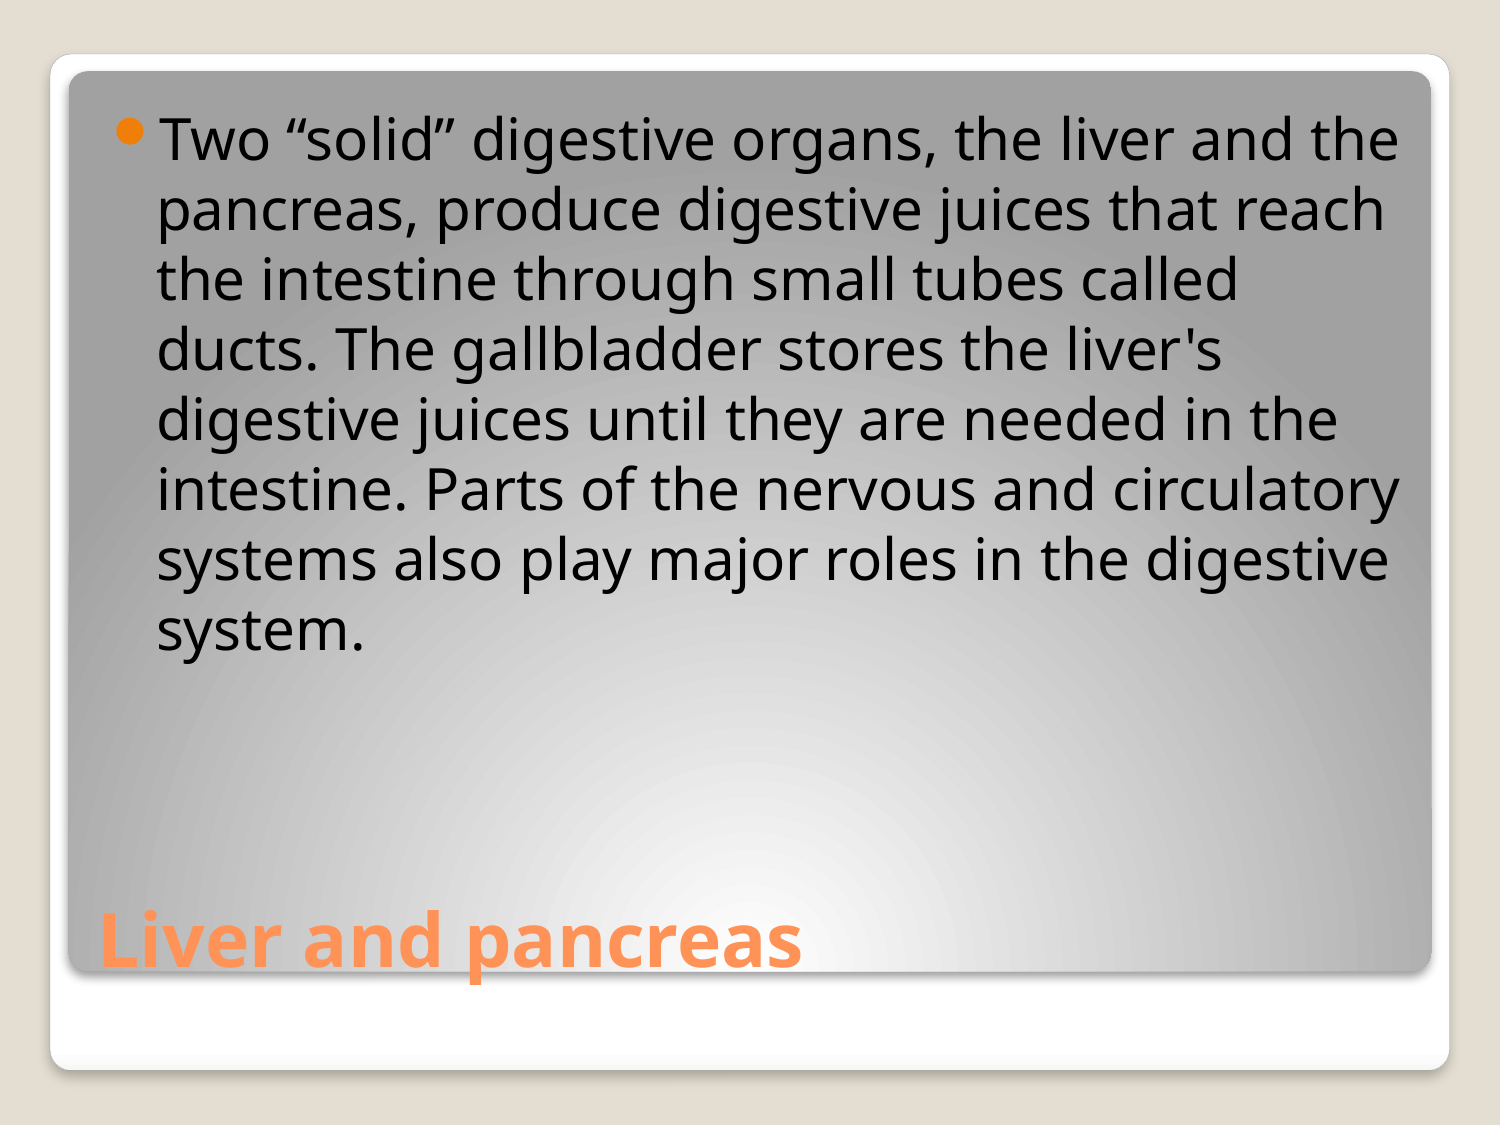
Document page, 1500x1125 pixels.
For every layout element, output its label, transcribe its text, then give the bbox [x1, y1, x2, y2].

list Two “solid” digestive organs, the liver and the pancreas, produce digestive juices that reach the intestine through small tubes called ducts. The gallbladder stores the liver's digestive juices until they are needed in the intestine. Parts of the nervous and circulatory systems also play major roles in the digestive system. [82, 86, 1425, 774]
title Liver and pancreas [82, 817, 1425, 990]
